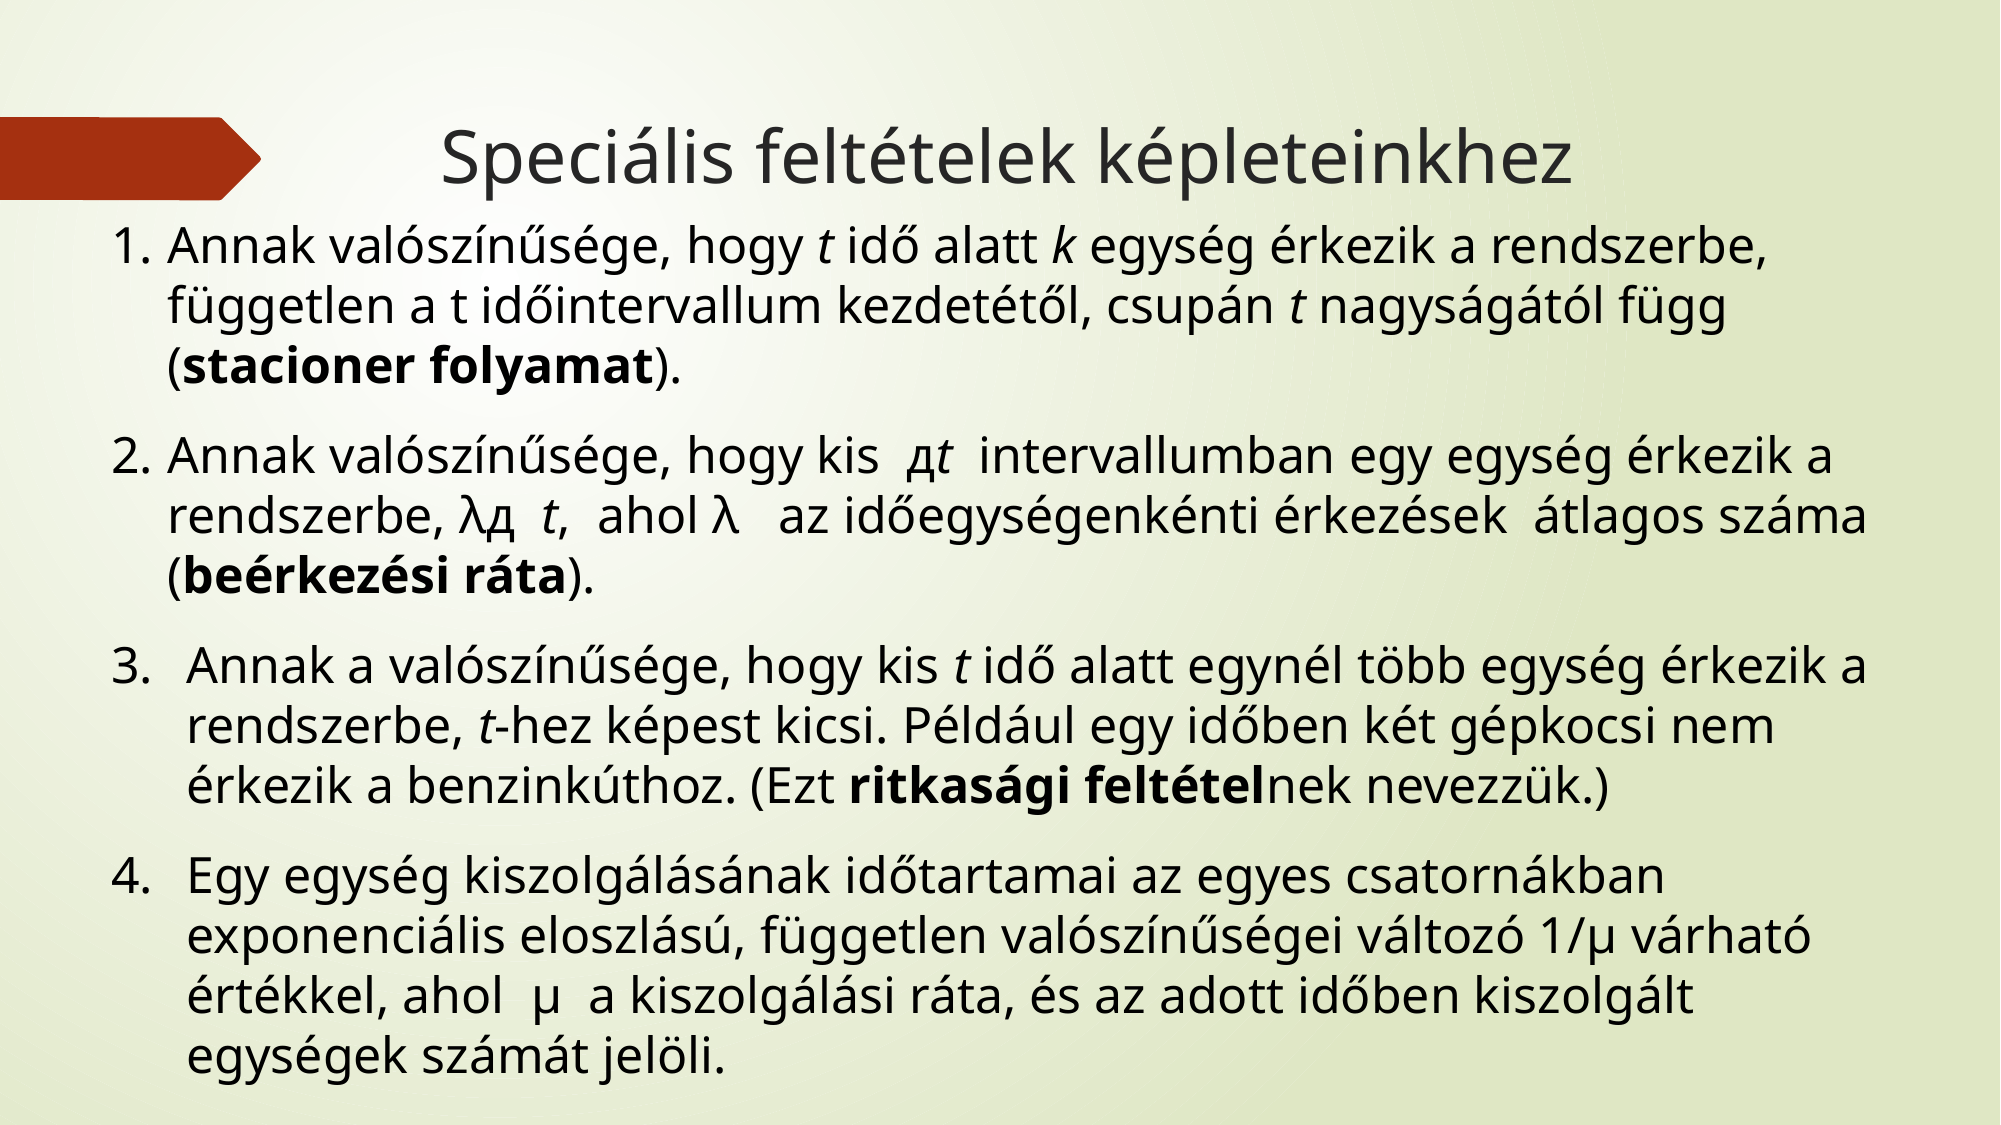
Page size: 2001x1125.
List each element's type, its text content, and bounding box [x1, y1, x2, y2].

text_box Annak valószínűsége, hogy t idő alatt k egység érkezik a rendszerbe, független a t időintervallum kezdetétől, csupán t nagyságától függ (stacioner folyamat). Annak valószínűsége, hogy kis дt intervallumban egy egység érkezik a rendszerbe, λд t, ahol λ az időegységenkénti érkezések átlagos száma (beérkezési ráta). Annak a valószínűsége, hogy kis t idő alatt egynél több egység érkezik a rendszerbe, t-hez képest kicsi. Például egy időben két gépkocsi nem érkezik a benzinkúthoz. (Ezt ritkasági feltételnek nevezzük.) Egy egység kiszolgálásának időtartamai az egyes csatornákban exponenciális eloszlású, független valószínűségei változó 1/μ várható értékkel, ahol μ a kiszolgálási ráta, és az adott időben kiszolgált egységek számát jelöli. [96, 206, 1944, 1091]
title Speciális feltételek képleteinkhez [425, 102, 1888, 206]
